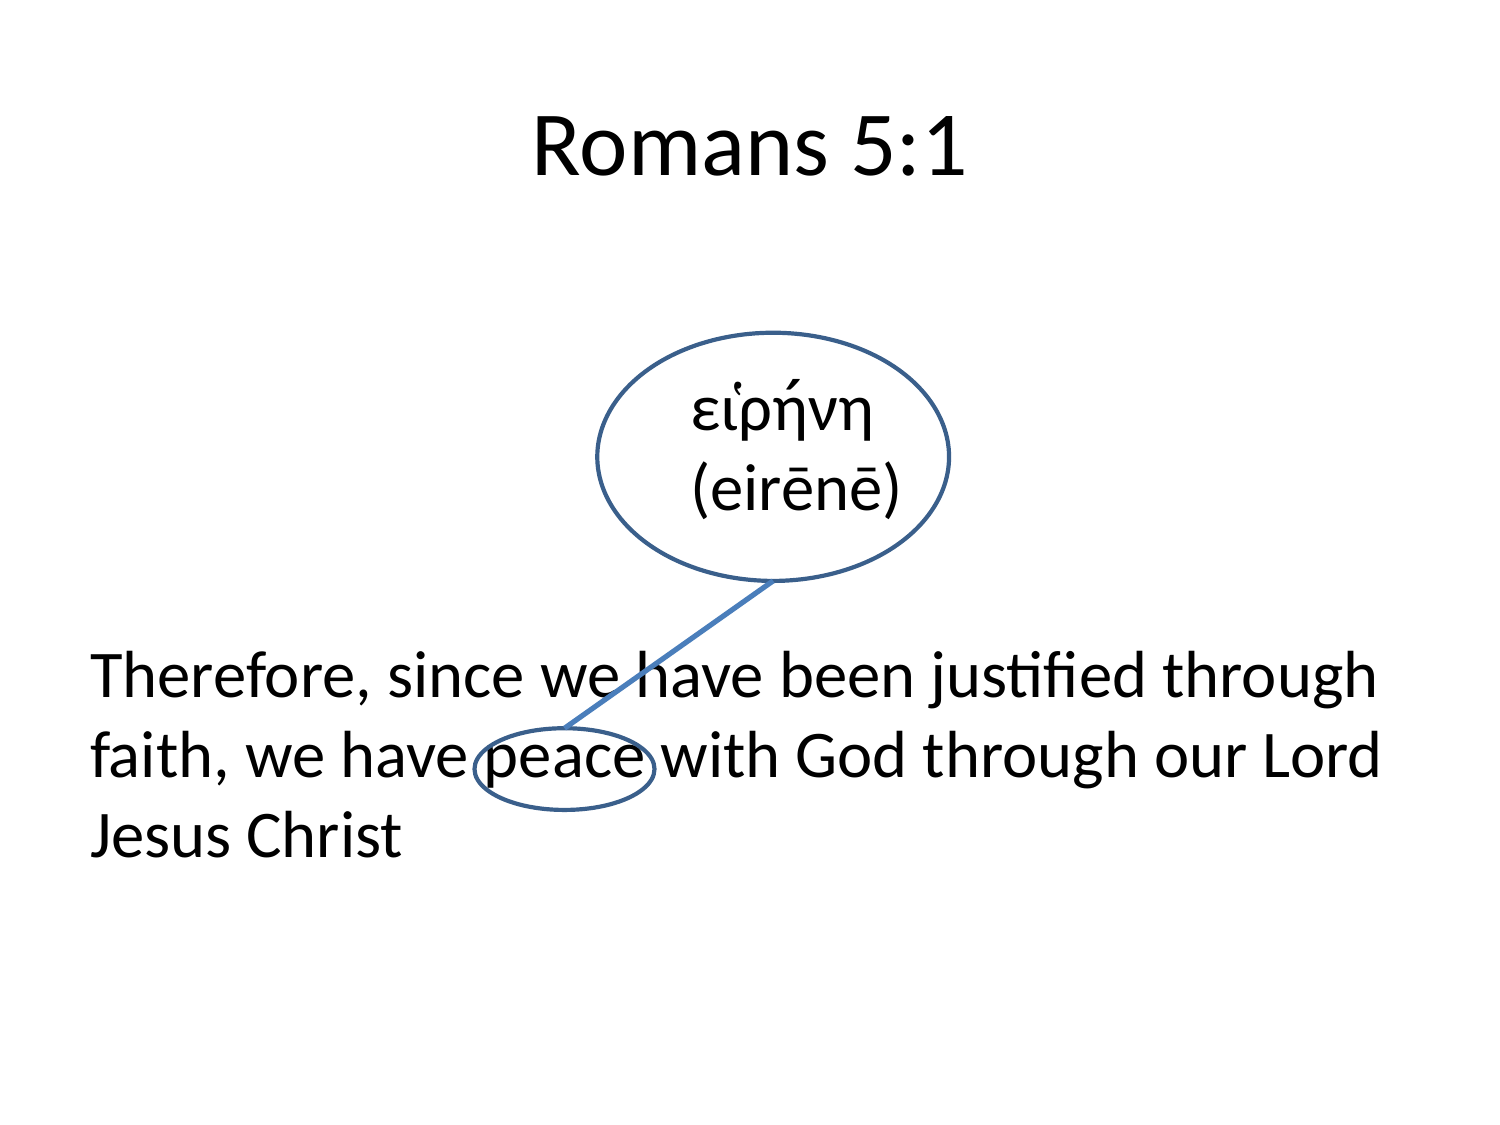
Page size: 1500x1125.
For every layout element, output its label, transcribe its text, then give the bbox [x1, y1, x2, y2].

title Romans 5:1 [75, 45, 1425, 233]
text_box [595, 330, 952, 583]
text_box [472, 726, 657, 813]
list εἱρήνη (eirēnē) Therefore, since we have been justified through faith, we have peace with God through our Lord Jesus Christ [75, 262, 1425, 1005]
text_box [564, 580, 774, 729]
